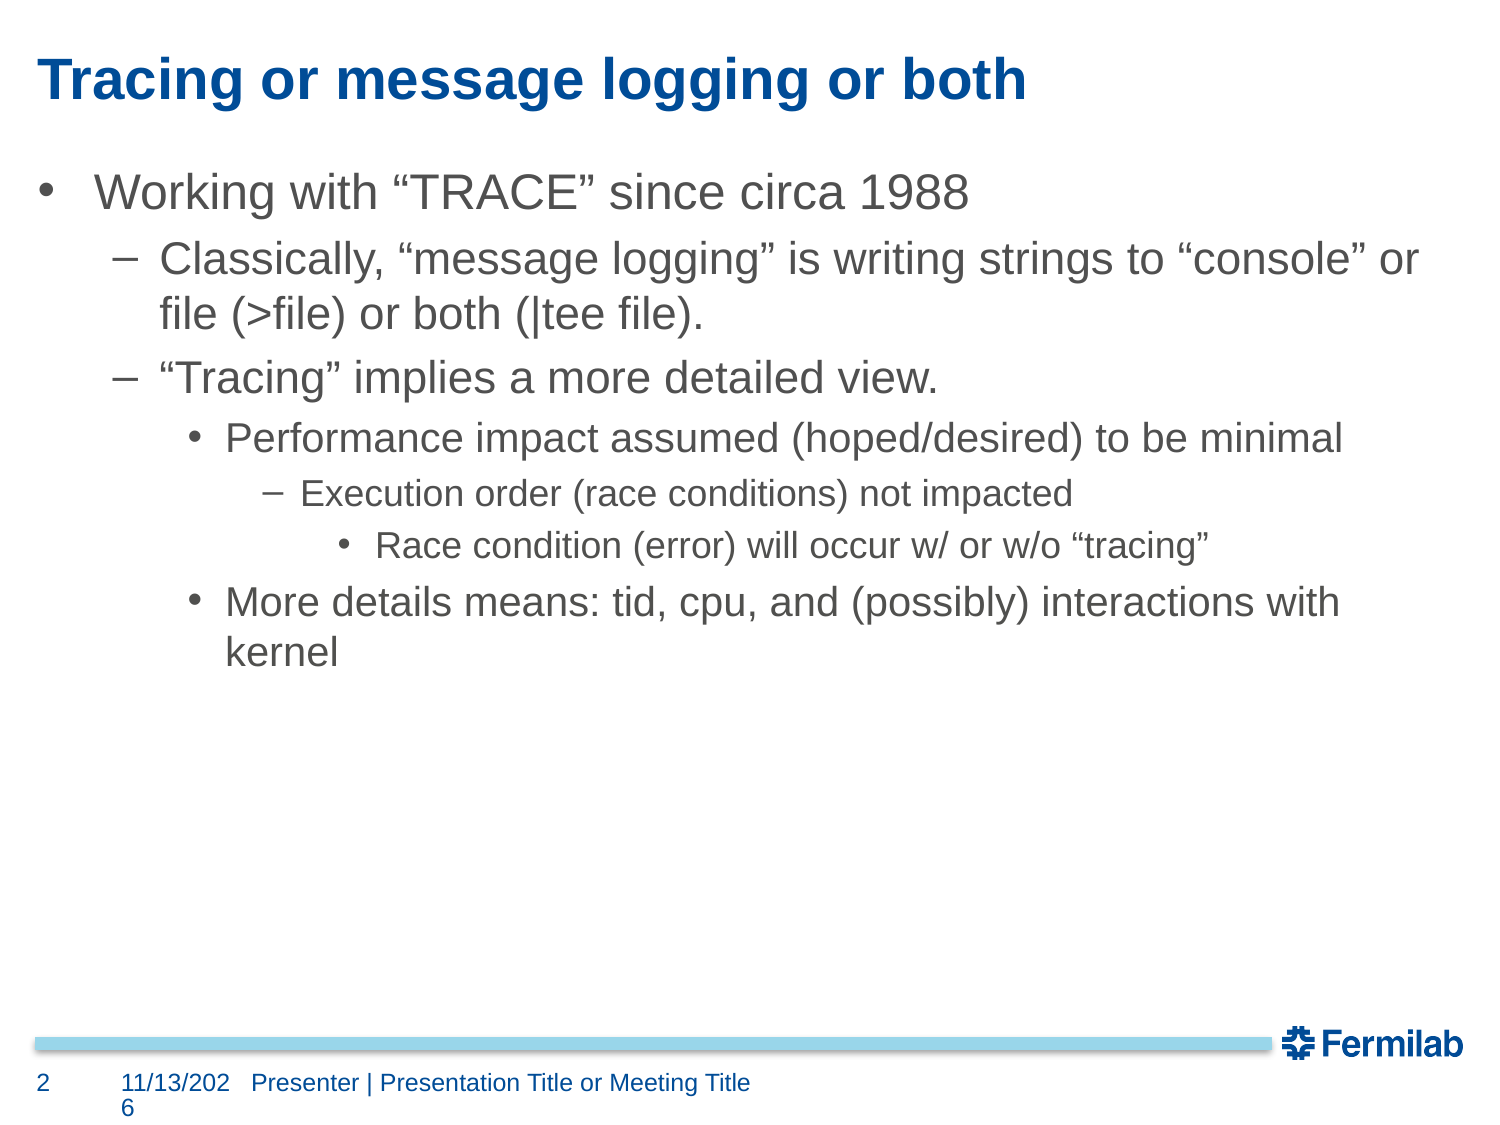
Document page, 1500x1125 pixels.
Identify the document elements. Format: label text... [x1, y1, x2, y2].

list Working with “TRACE” since circa 1988 Classically, “message logging” is writing strings to “console” or file (>file) or both (|tee file). “Tracing” implies a more detailed view. Performance impact assumed (hoped/desired) to be minimal Execution order (race conditions) not impacted Race condition (error) will occur w/ or w/o “tracing” More details means: tid, cpu, and (possibly) interactions with kernel [37, 159, 1461, 749]
slide_number 2 [36, 1066, 105, 1106]
footer Presenter | Presentation Title or Meeting Title [251, 1066, 1279, 1107]
picture [1282, 1026, 1463, 1060]
title Tracing or message logging or both [37, 41, 1463, 112]
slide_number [120, 1066, 232, 1107]
